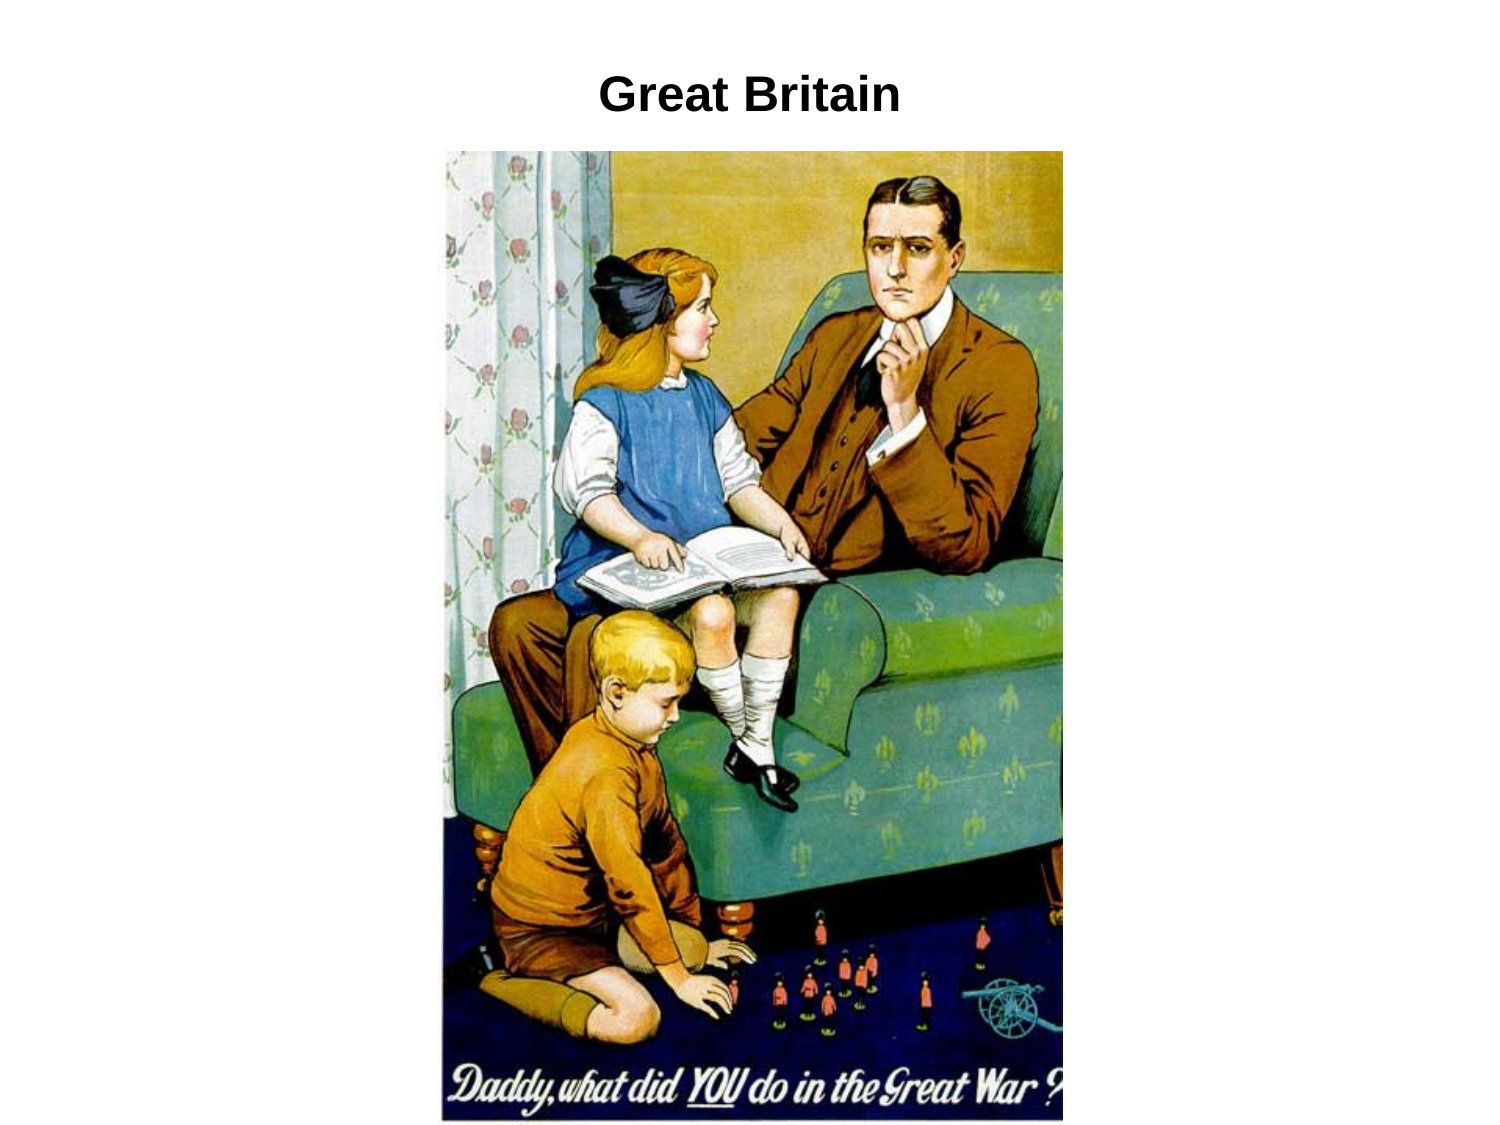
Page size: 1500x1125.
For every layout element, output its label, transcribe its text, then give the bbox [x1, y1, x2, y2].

picture [437, 151, 1063, 1125]
title Great Britain [74, 44, 1426, 138]
